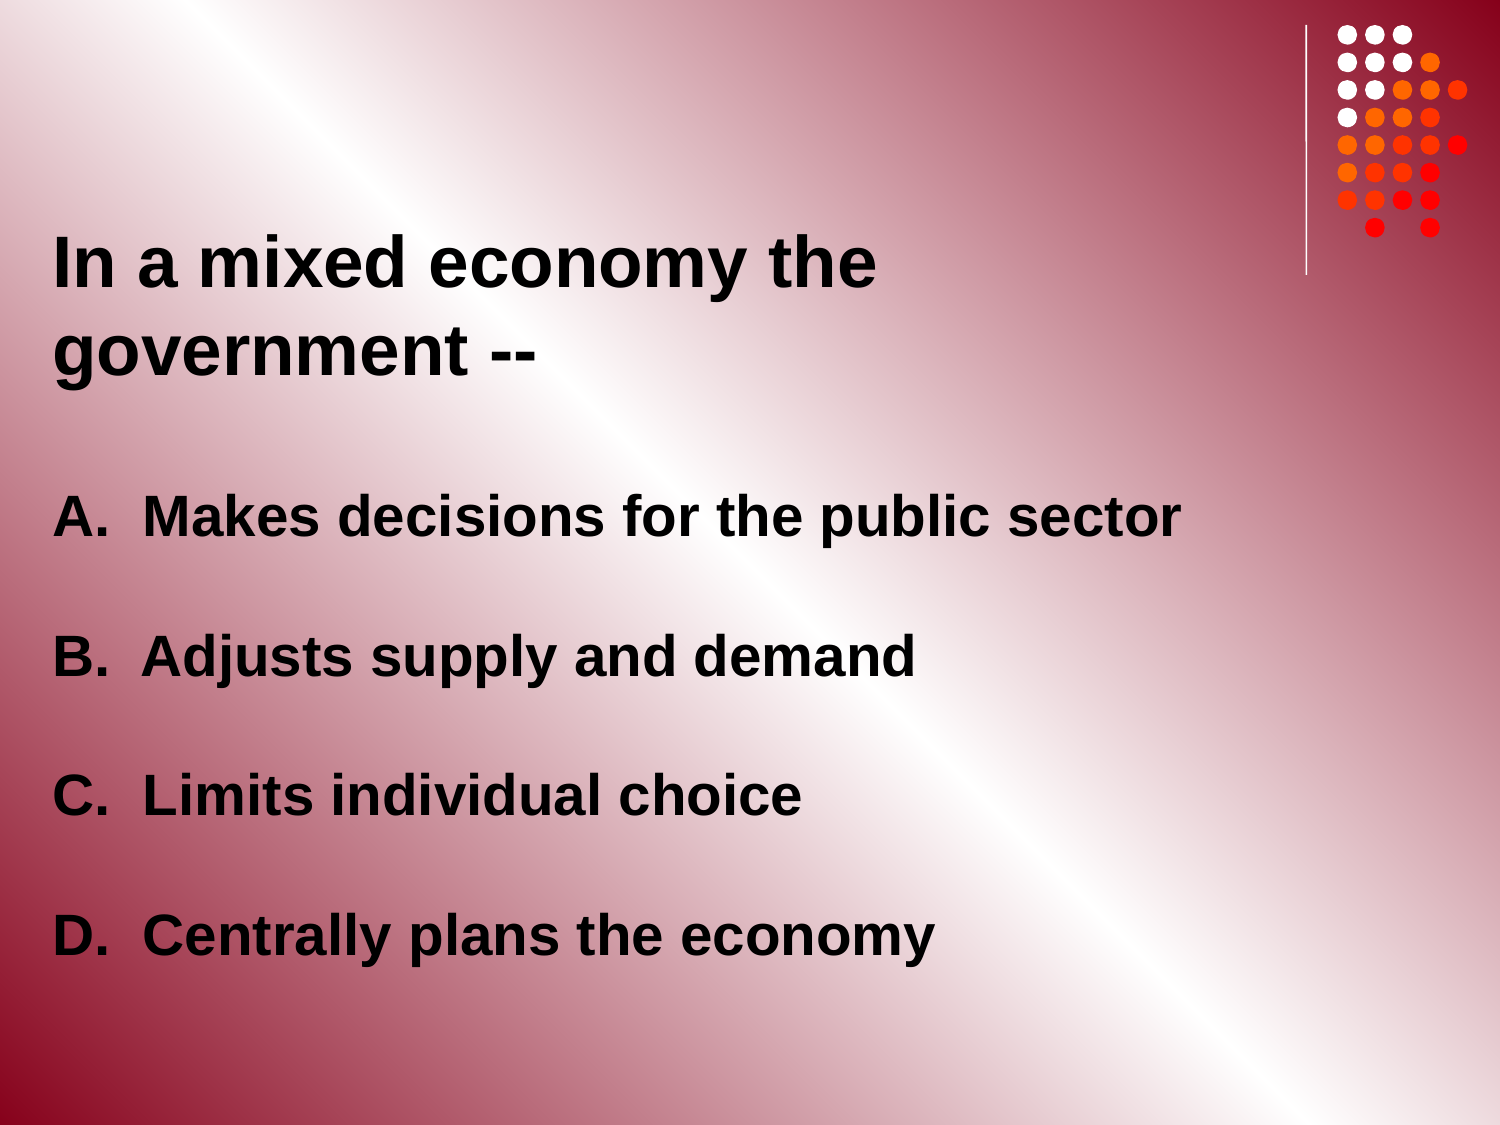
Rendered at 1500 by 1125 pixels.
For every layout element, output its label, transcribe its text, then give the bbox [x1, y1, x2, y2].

text_box In a mixed economy the government -- A. Makes decisions for the public sector B. Adjusts supply and demand C. Limits individual choice D. Centrally plans the economy [37, 937, 1313, 1125]
